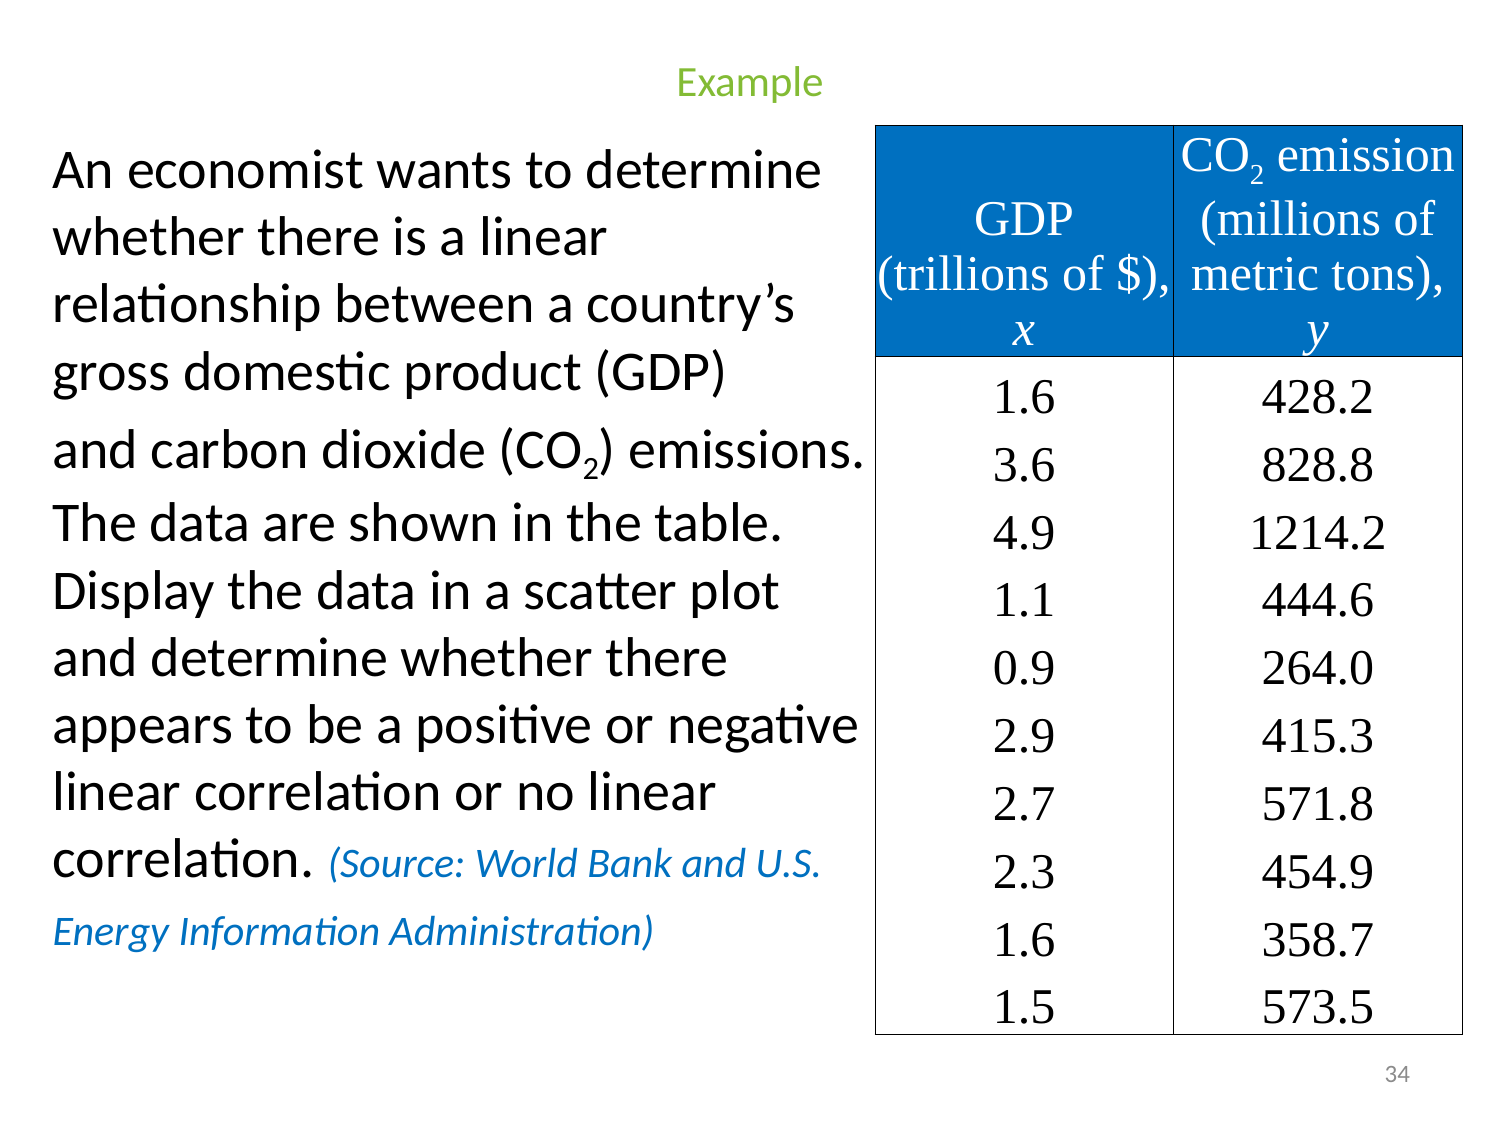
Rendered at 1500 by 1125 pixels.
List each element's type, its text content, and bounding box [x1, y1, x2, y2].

table_cell 2.7 [876, 764, 1173, 831]
table_cell 571.8 [1174, 764, 1462, 831]
list An economist wants to determine whether there is a linear relationship between a country’s gross domestic product (GDP) and carbon dioxide (CO2) emissions. The data are shown in the table. Display the data in a scatter plot and determine whether there appears to be a positive or negative linear correlation or no linear correlation. (Source: World Bank and U.S. Energy Information Administration) [37, 125, 875, 1005]
table_cell 264.0 [1174, 628, 1462, 696]
table_cell 3.6 [876, 424, 1173, 492]
table_cell 4.9 [876, 492, 1173, 560]
table_cell 1.6 [876, 899, 1173, 967]
table_cell 2.9 [876, 696, 1173, 764]
table_cell 0.9 [876, 628, 1173, 696]
table_header CO2 emission (millions of metric tons), y [1174, 126, 1462, 356]
table_cell 444.6 [1174, 560, 1462, 628]
table_cell 1.6 [876, 357, 1173, 424]
table_cell 358.7 [1174, 899, 1462, 967]
table_cell 415.3 [1174, 696, 1462, 764]
table_cell 2.3 [876, 831, 1173, 899]
title Example [75, 45, 1425, 113]
table_cell 1.1 [876, 560, 1173, 628]
table_cell 573.5 [1174, 967, 1462, 1034]
table_cell 428.2 [1174, 357, 1462, 424]
slide_number 34 [1074, 1042, 1425, 1103]
table_cell 828.8 [1174, 424, 1462, 492]
table_cell 454.9 [1174, 831, 1462, 899]
table_cell 1.5 [876, 967, 1173, 1034]
table_cell 1214.2 [1174, 492, 1462, 560]
table_header GDP (trillions of $), x [876, 126, 1173, 356]
